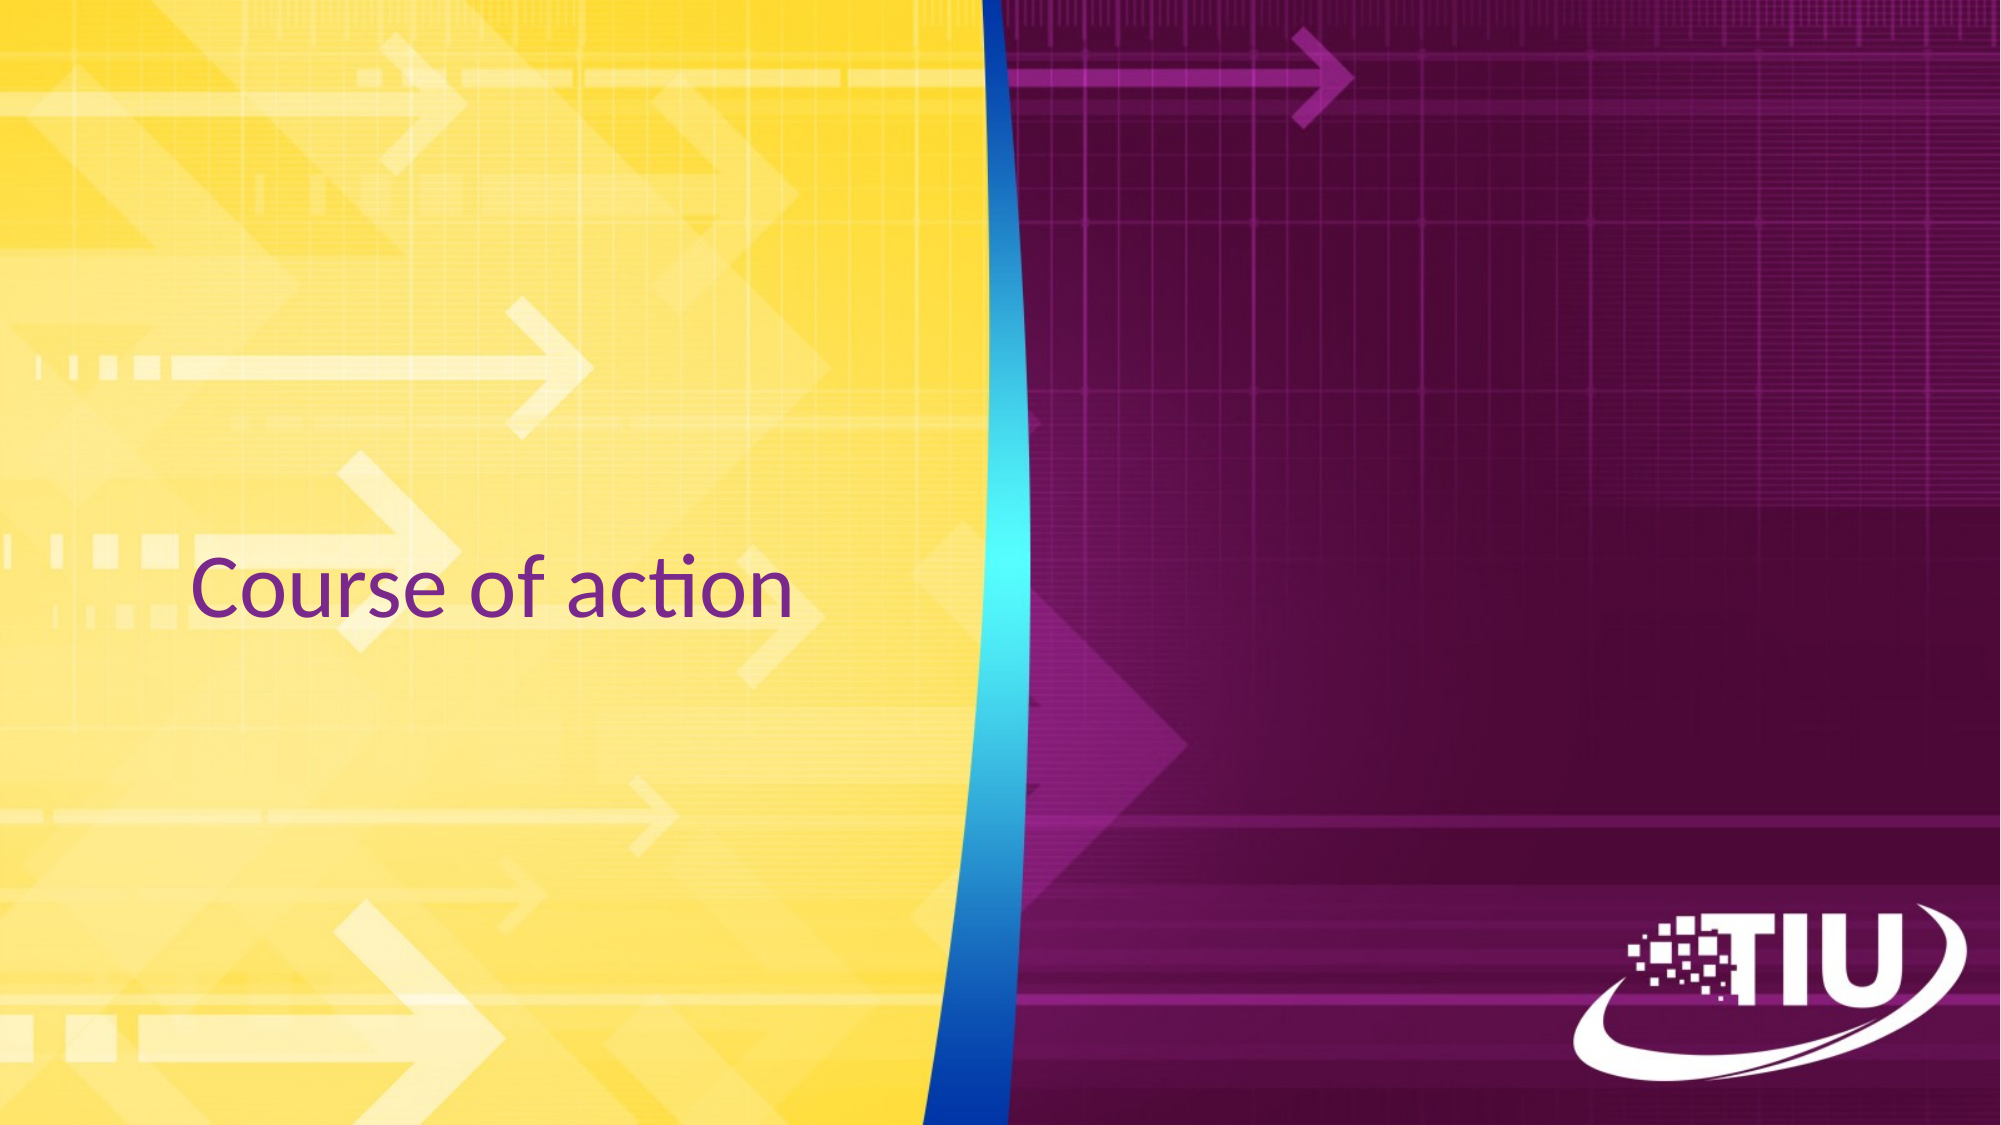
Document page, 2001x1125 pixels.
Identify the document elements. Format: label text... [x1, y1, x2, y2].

picture [0, 0, 2001, 1125]
title Course of action [75, 75, 913, 1088]
